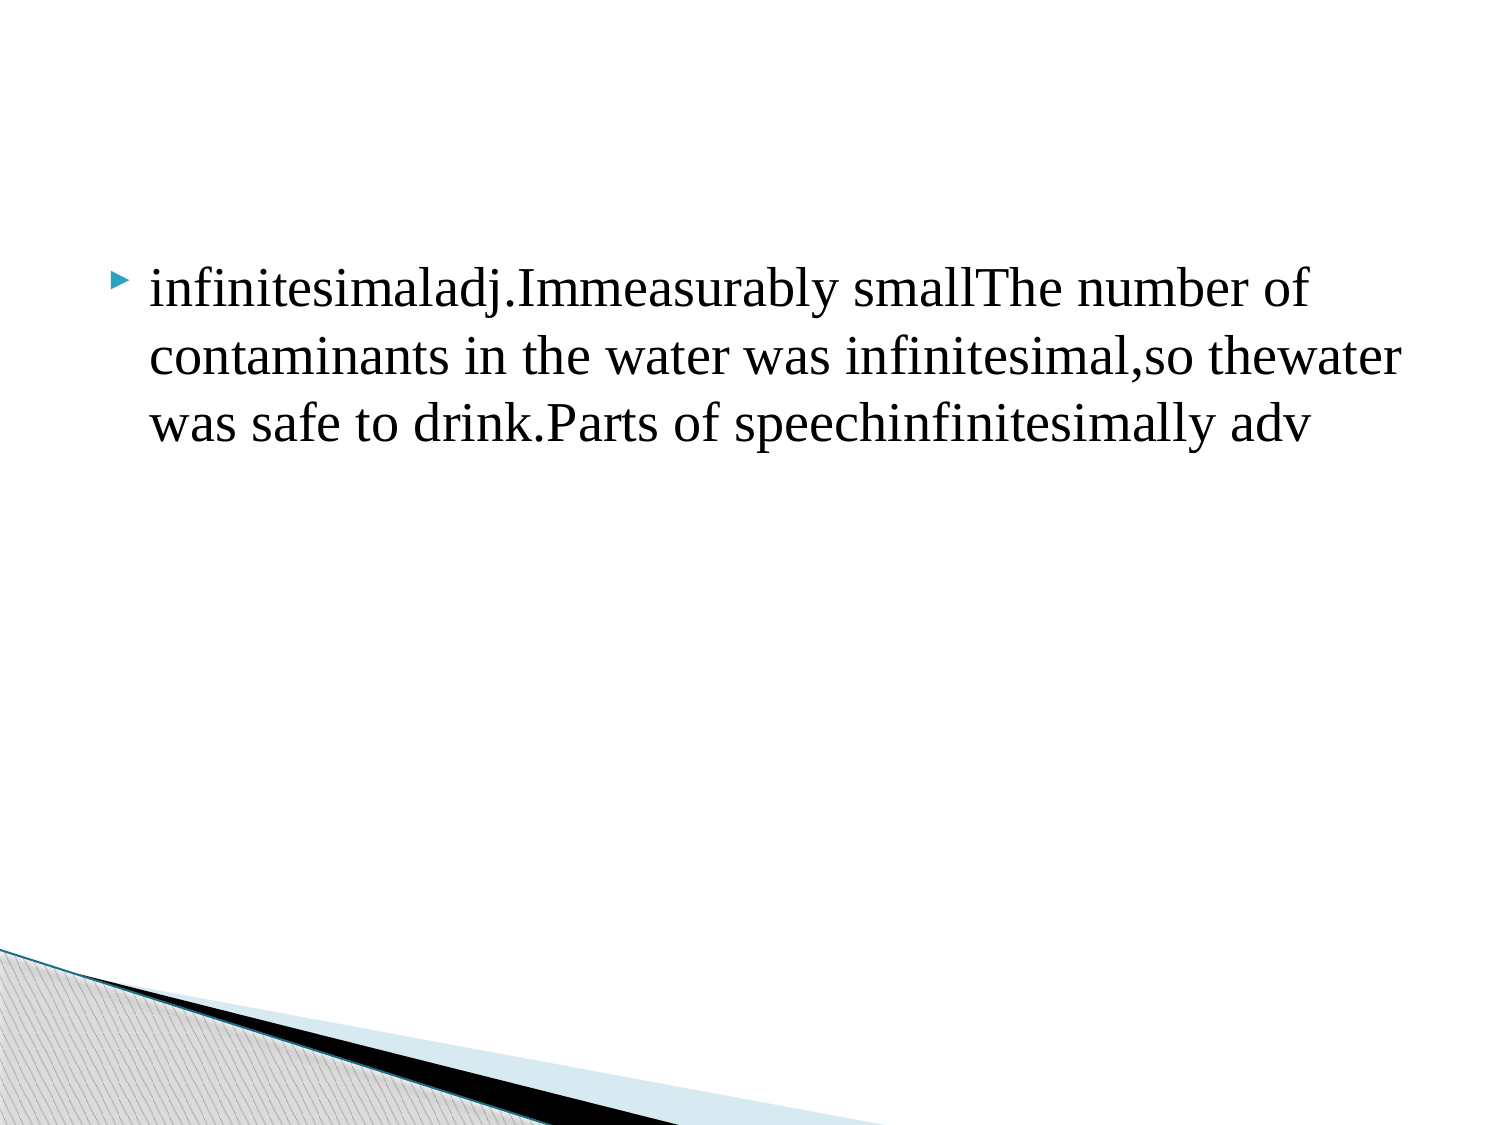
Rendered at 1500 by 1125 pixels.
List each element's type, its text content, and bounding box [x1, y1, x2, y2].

list infinitesimaladj.Immeasurably smallThe number of contaminants in the water was infinitesimal,so thewater was safe to drink.Parts of speechinfinitesimally adv [75, 243, 1425, 986]
